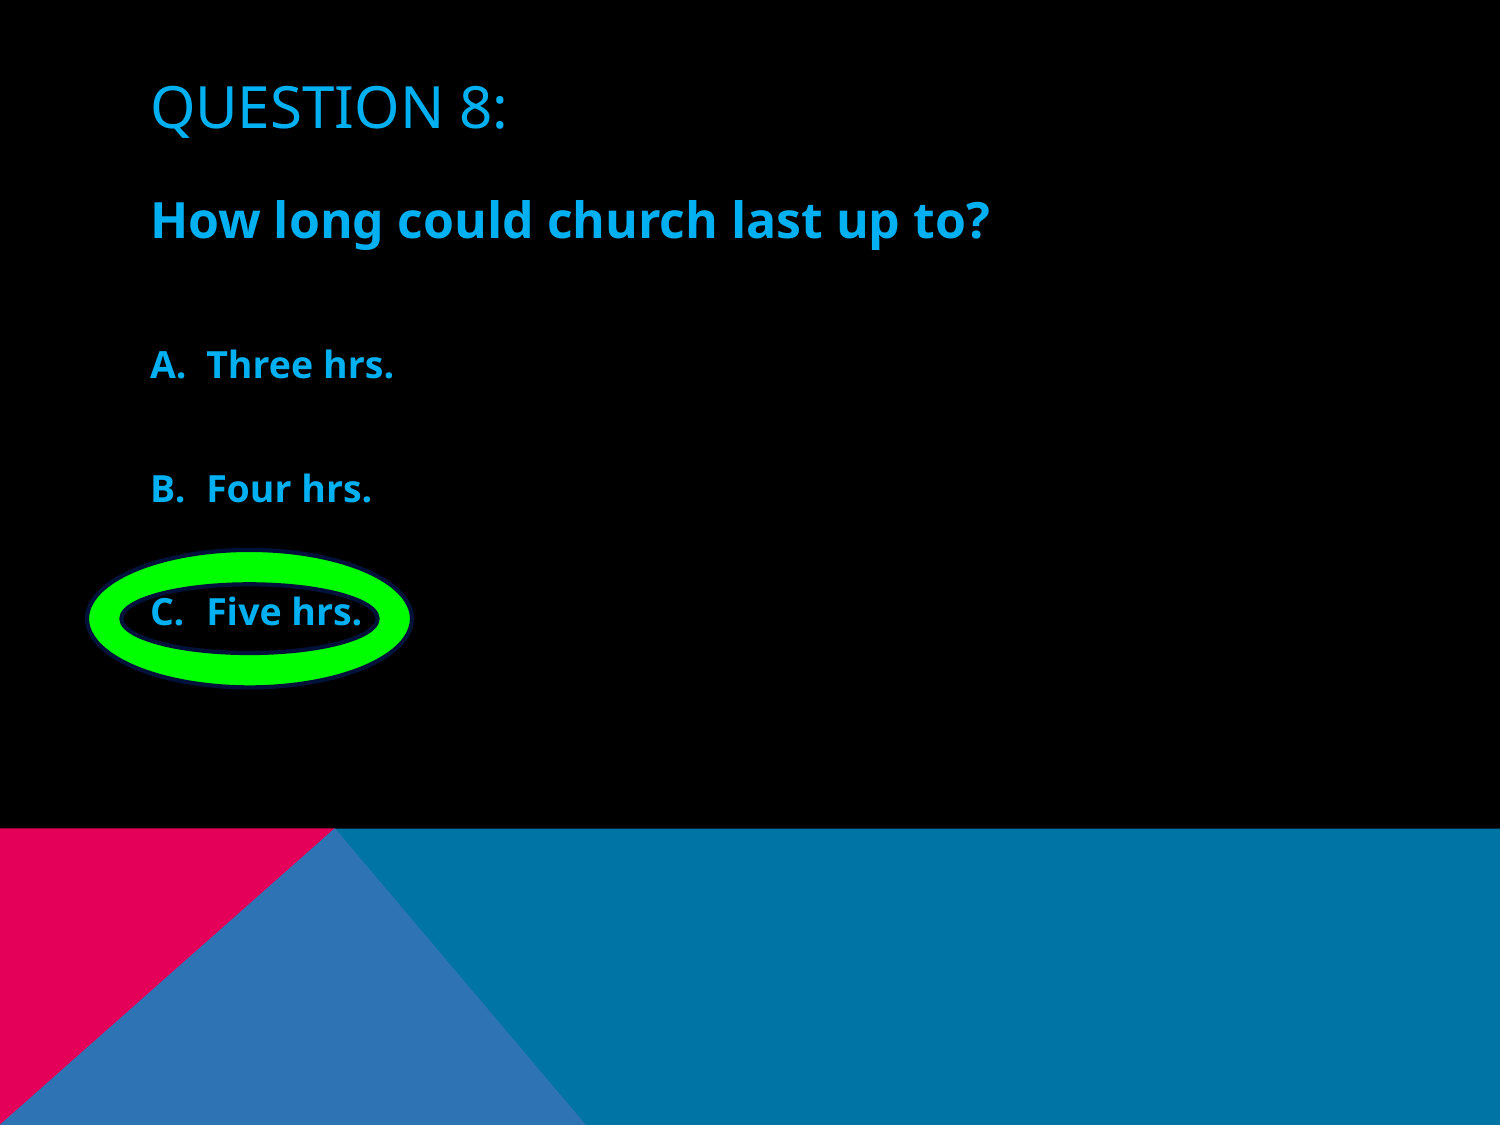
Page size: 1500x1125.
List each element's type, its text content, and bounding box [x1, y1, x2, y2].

title Question 8: [135, 60, 1369, 150]
list How long could church last up to? Three hrs. Four hrs. Five hrs. [135, 180, 1369, 768]
text_box [84, 547, 415, 690]
